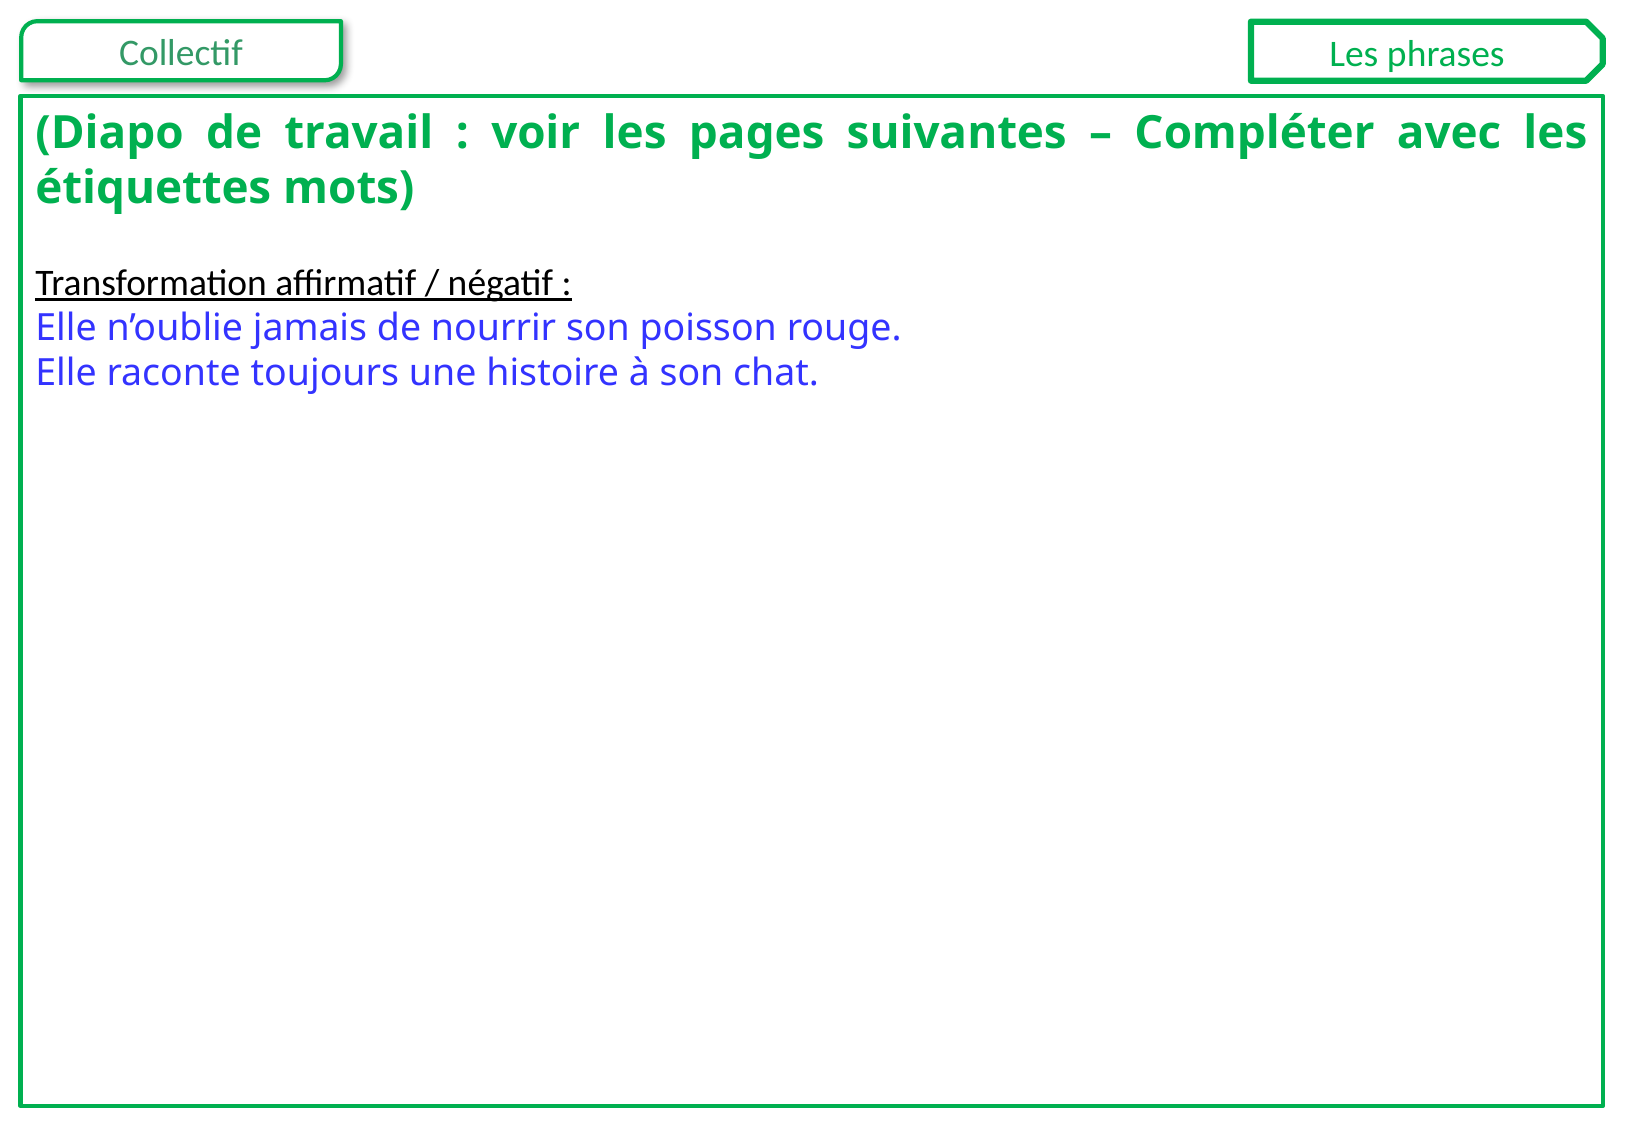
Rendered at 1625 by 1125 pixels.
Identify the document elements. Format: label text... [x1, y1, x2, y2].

list (Diapo de travail : voir les pages suivantes – Compléter avec les étiquettes mots) Transformation affirmatif / négatif : Elle n’oublie jamais de nourrir son poisson rouge. Elle raconte toujours une histoire à son chat. [18, 94, 1605, 1108]
list Les phrases [1250, 21, 1584, 81]
